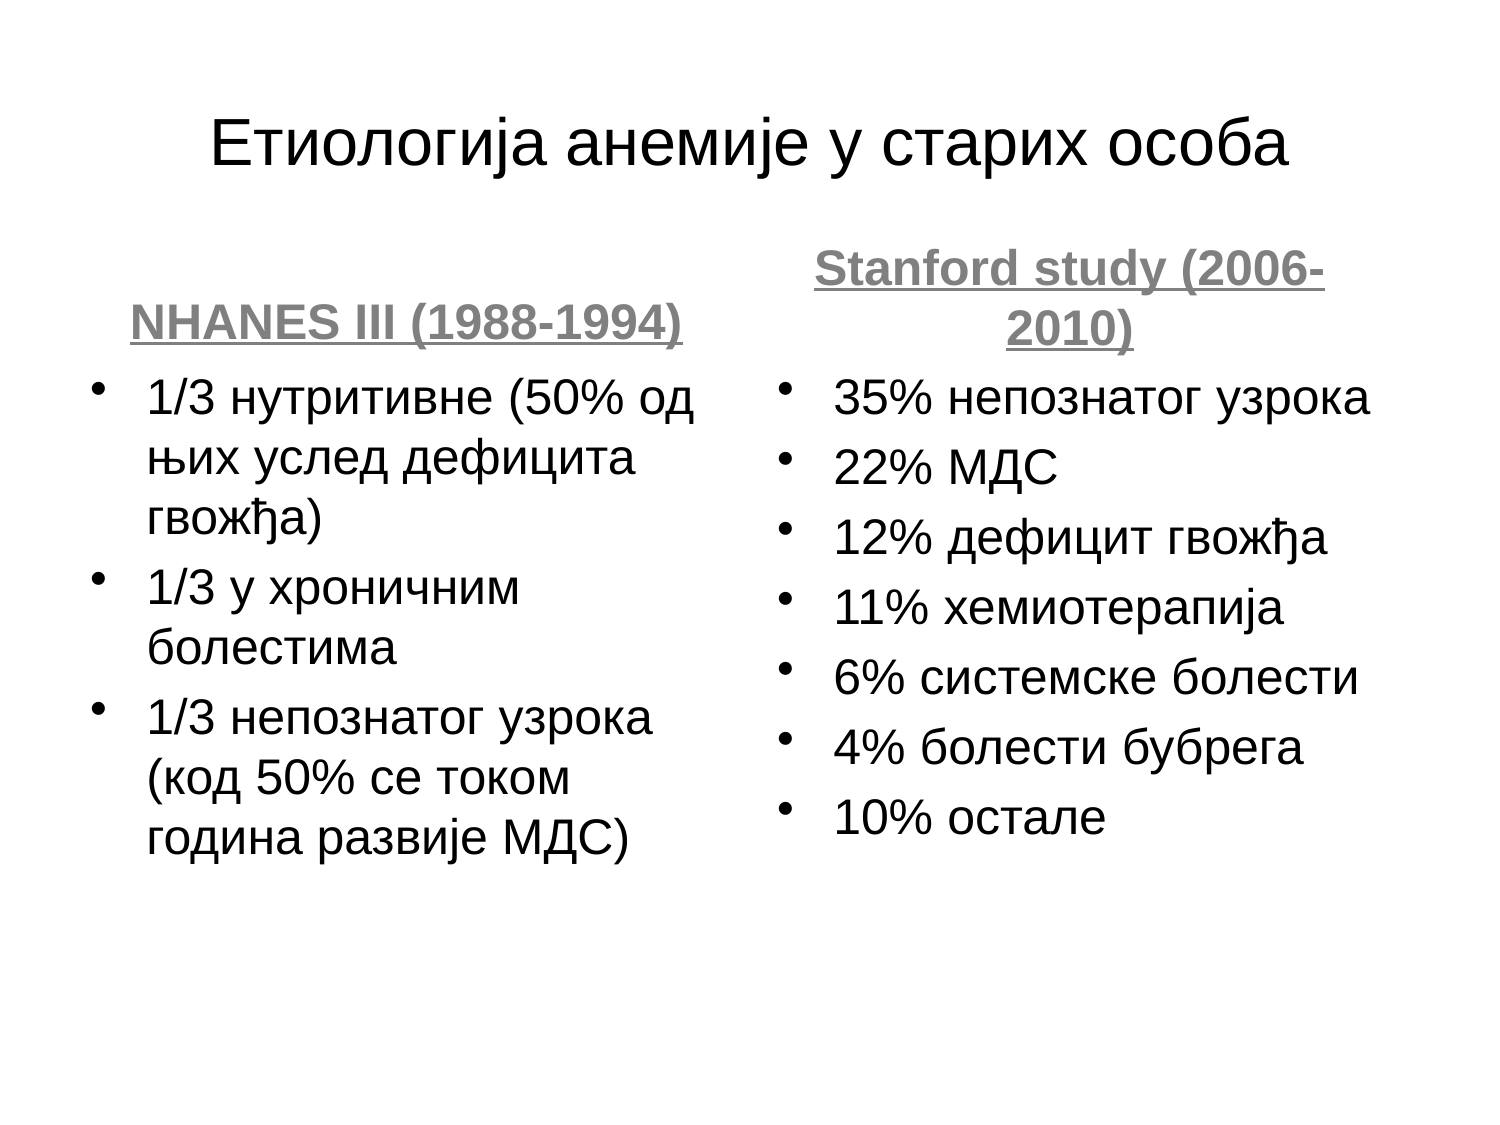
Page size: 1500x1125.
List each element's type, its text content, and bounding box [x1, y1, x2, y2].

list NHANES III (1988-1994) [75, 251, 738, 356]
title Етиологија анемије у старих особа [75, 45, 1425, 233]
list Stanford study (2006-2010) [738, 257, 1402, 363]
list 1/3 нутритивне (50% од њих услед дефицита гвожђа) 1/3 у хроничним болестима 1/3 непознатог узрока (код 50% се током година развије МДС) [75, 356, 738, 1005]
list 35% непознатог узрока 22% МДС 12% дефицит гвожђа 11% хемиотерапија 6% системске болести 4% болести бубрега 10% остале [761, 356, 1425, 1005]
